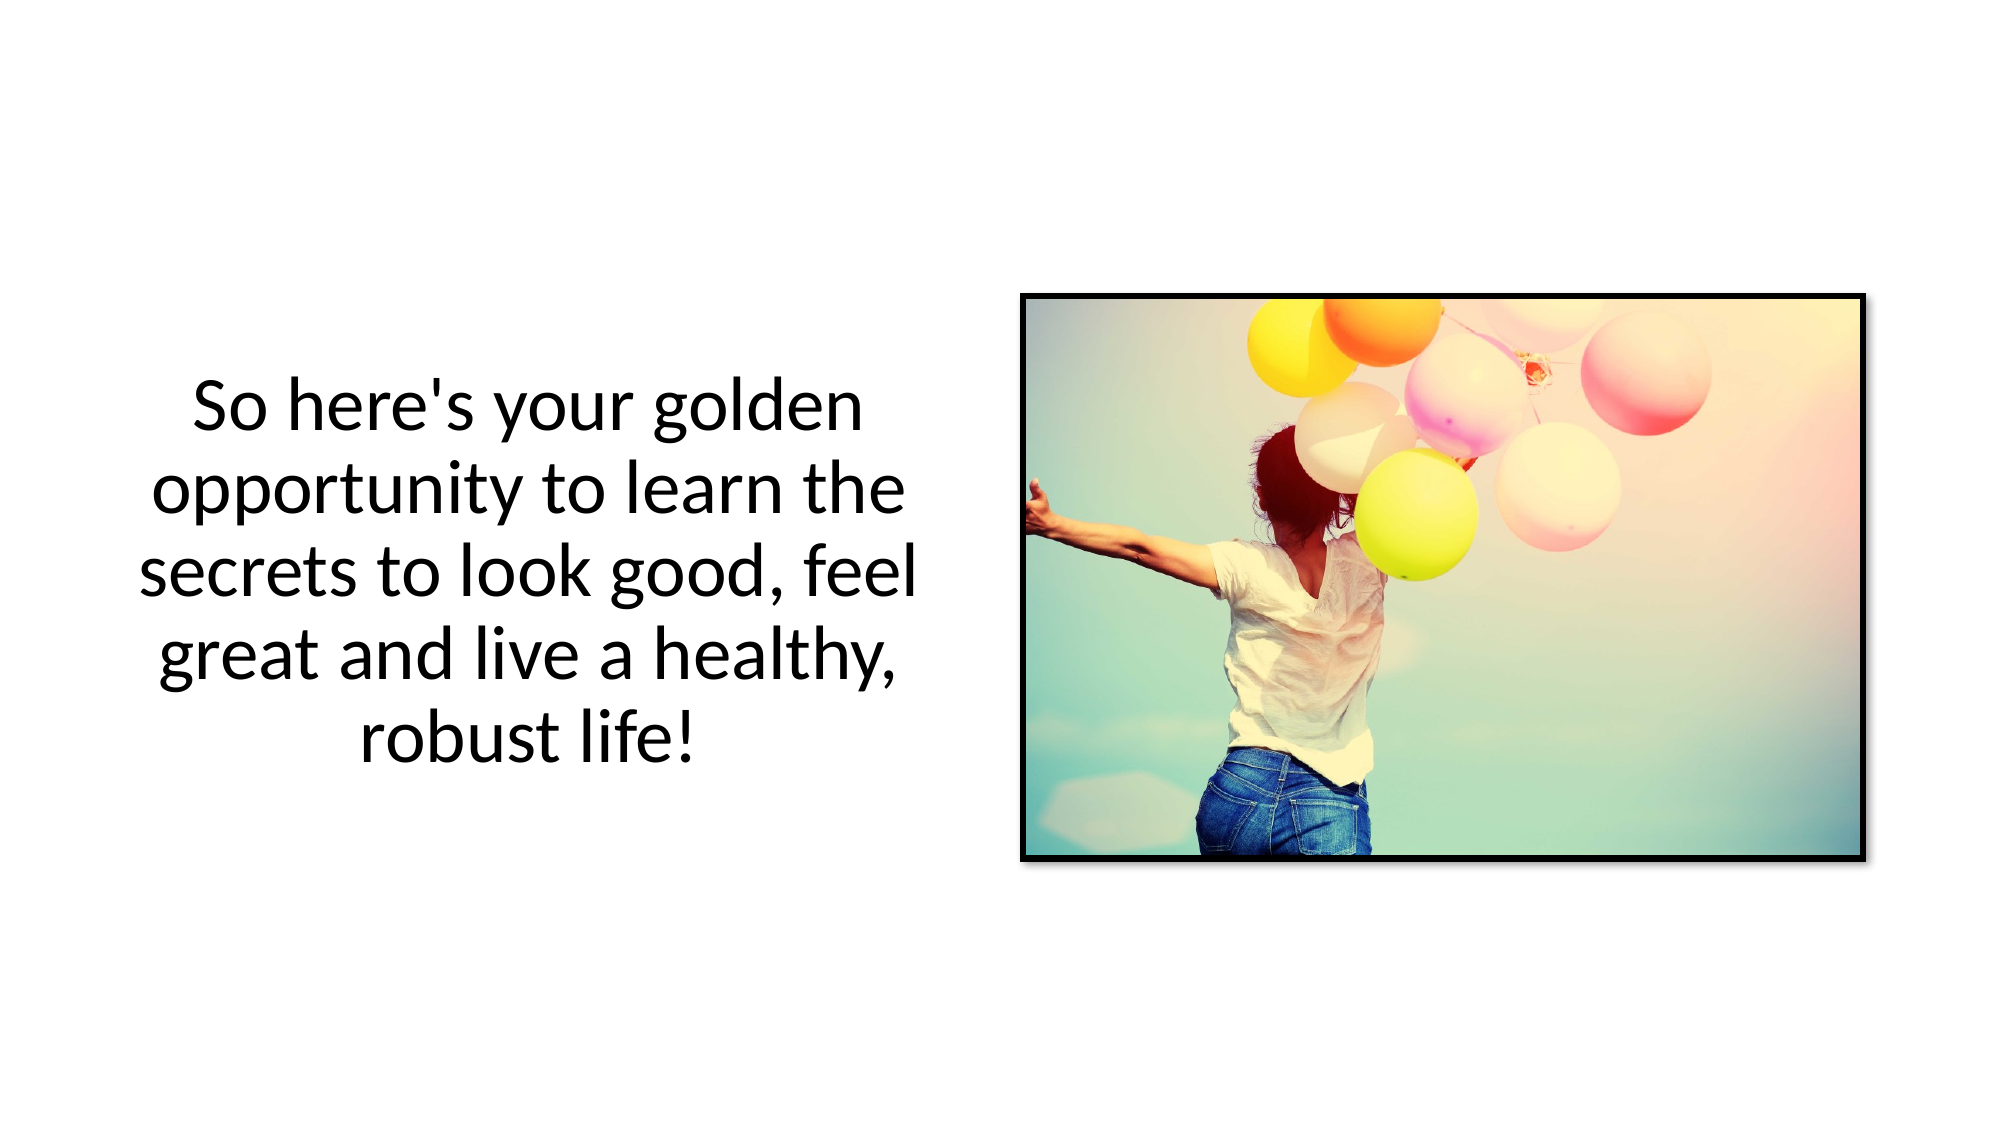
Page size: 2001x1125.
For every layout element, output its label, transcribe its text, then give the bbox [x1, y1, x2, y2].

list So here's your golden opportunity to learn the secrets to look good, feel great and live a healthy, robust life! [85, 356, 974, 1071]
picture [1026, 299, 1861, 856]
